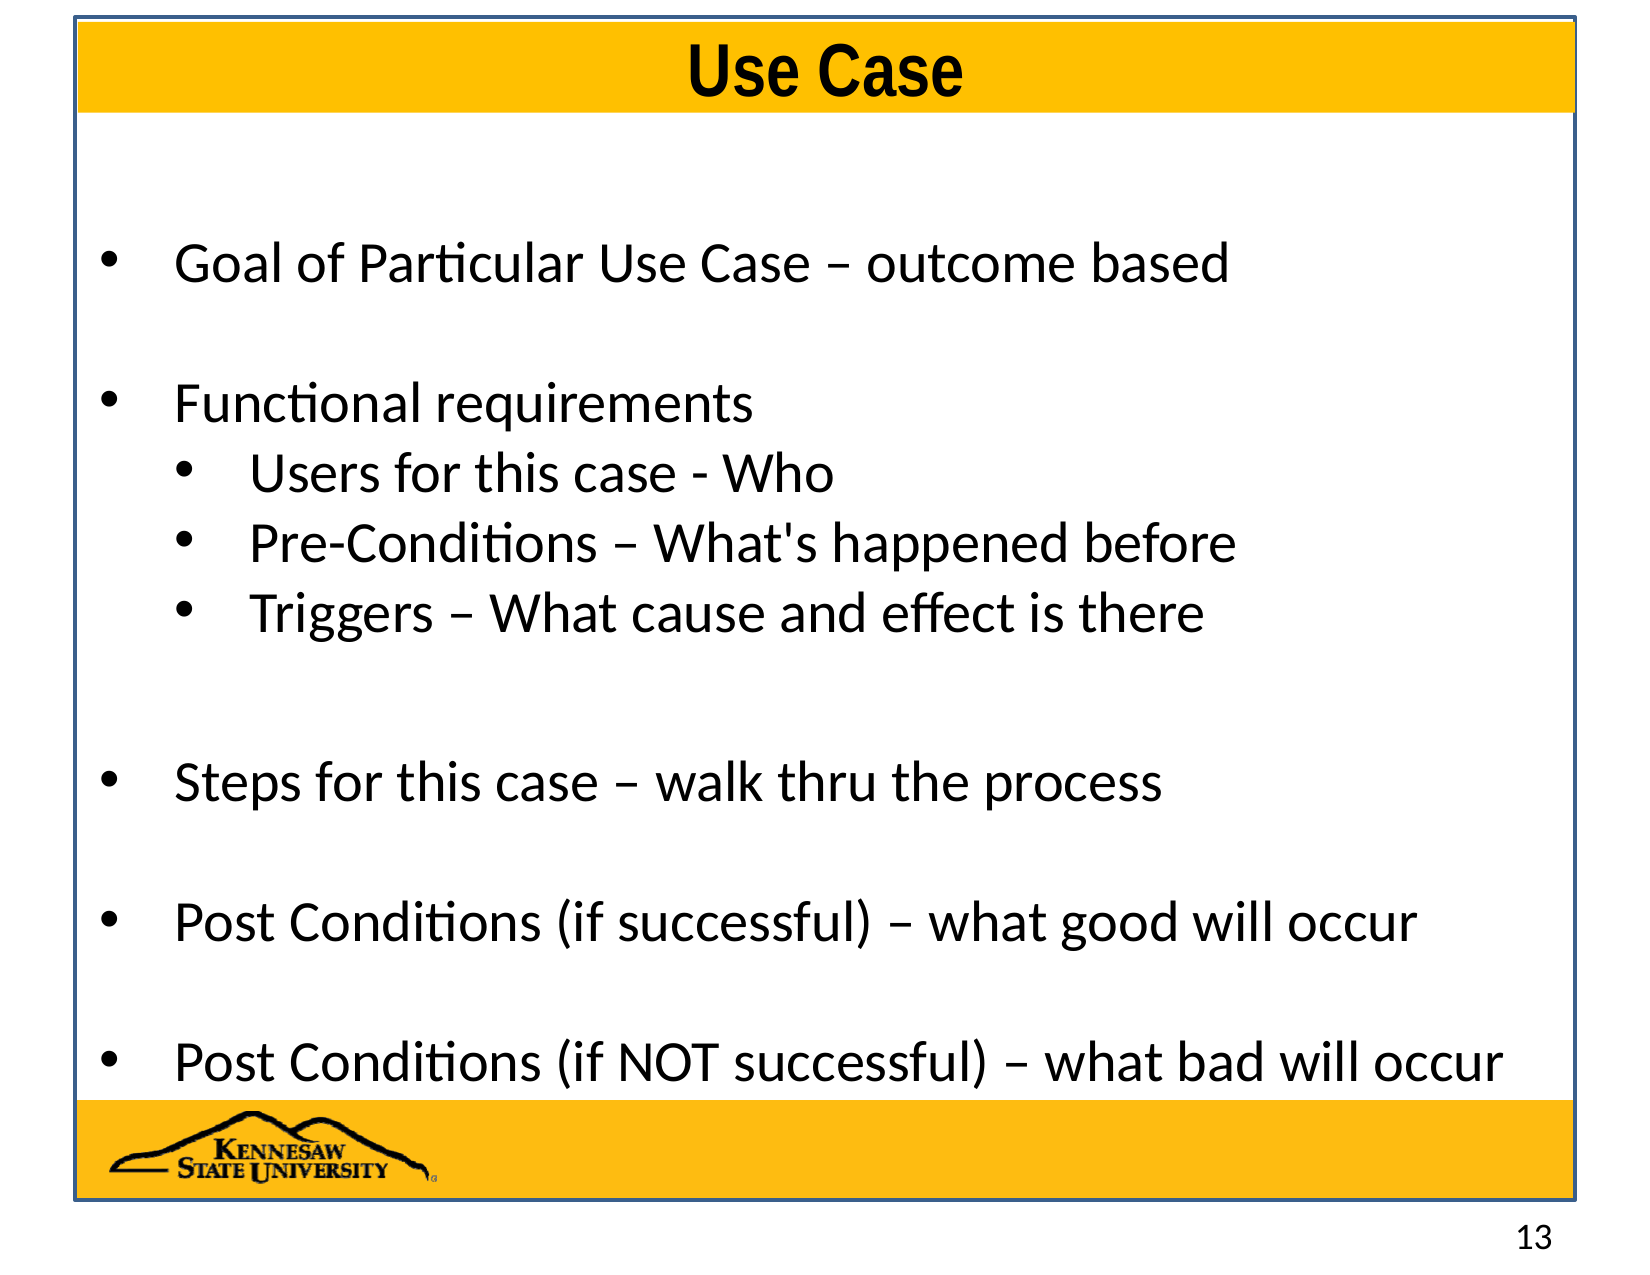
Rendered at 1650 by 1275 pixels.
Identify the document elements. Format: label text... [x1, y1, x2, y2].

title Use Case [77, 21, 1575, 113]
list Goal of Particular Use Case – outcome based Functional requirements Users for this case - Who Pre-Conditions – What's happened before Triggers – What cause and effect is there Steps for this case – walk thru the process Post Conditions (if successful) – what good will occur Post Conditions (if NOT successful) – what bad will occur [99, 223, 1550, 1072]
picture [108, 1111, 437, 1184]
